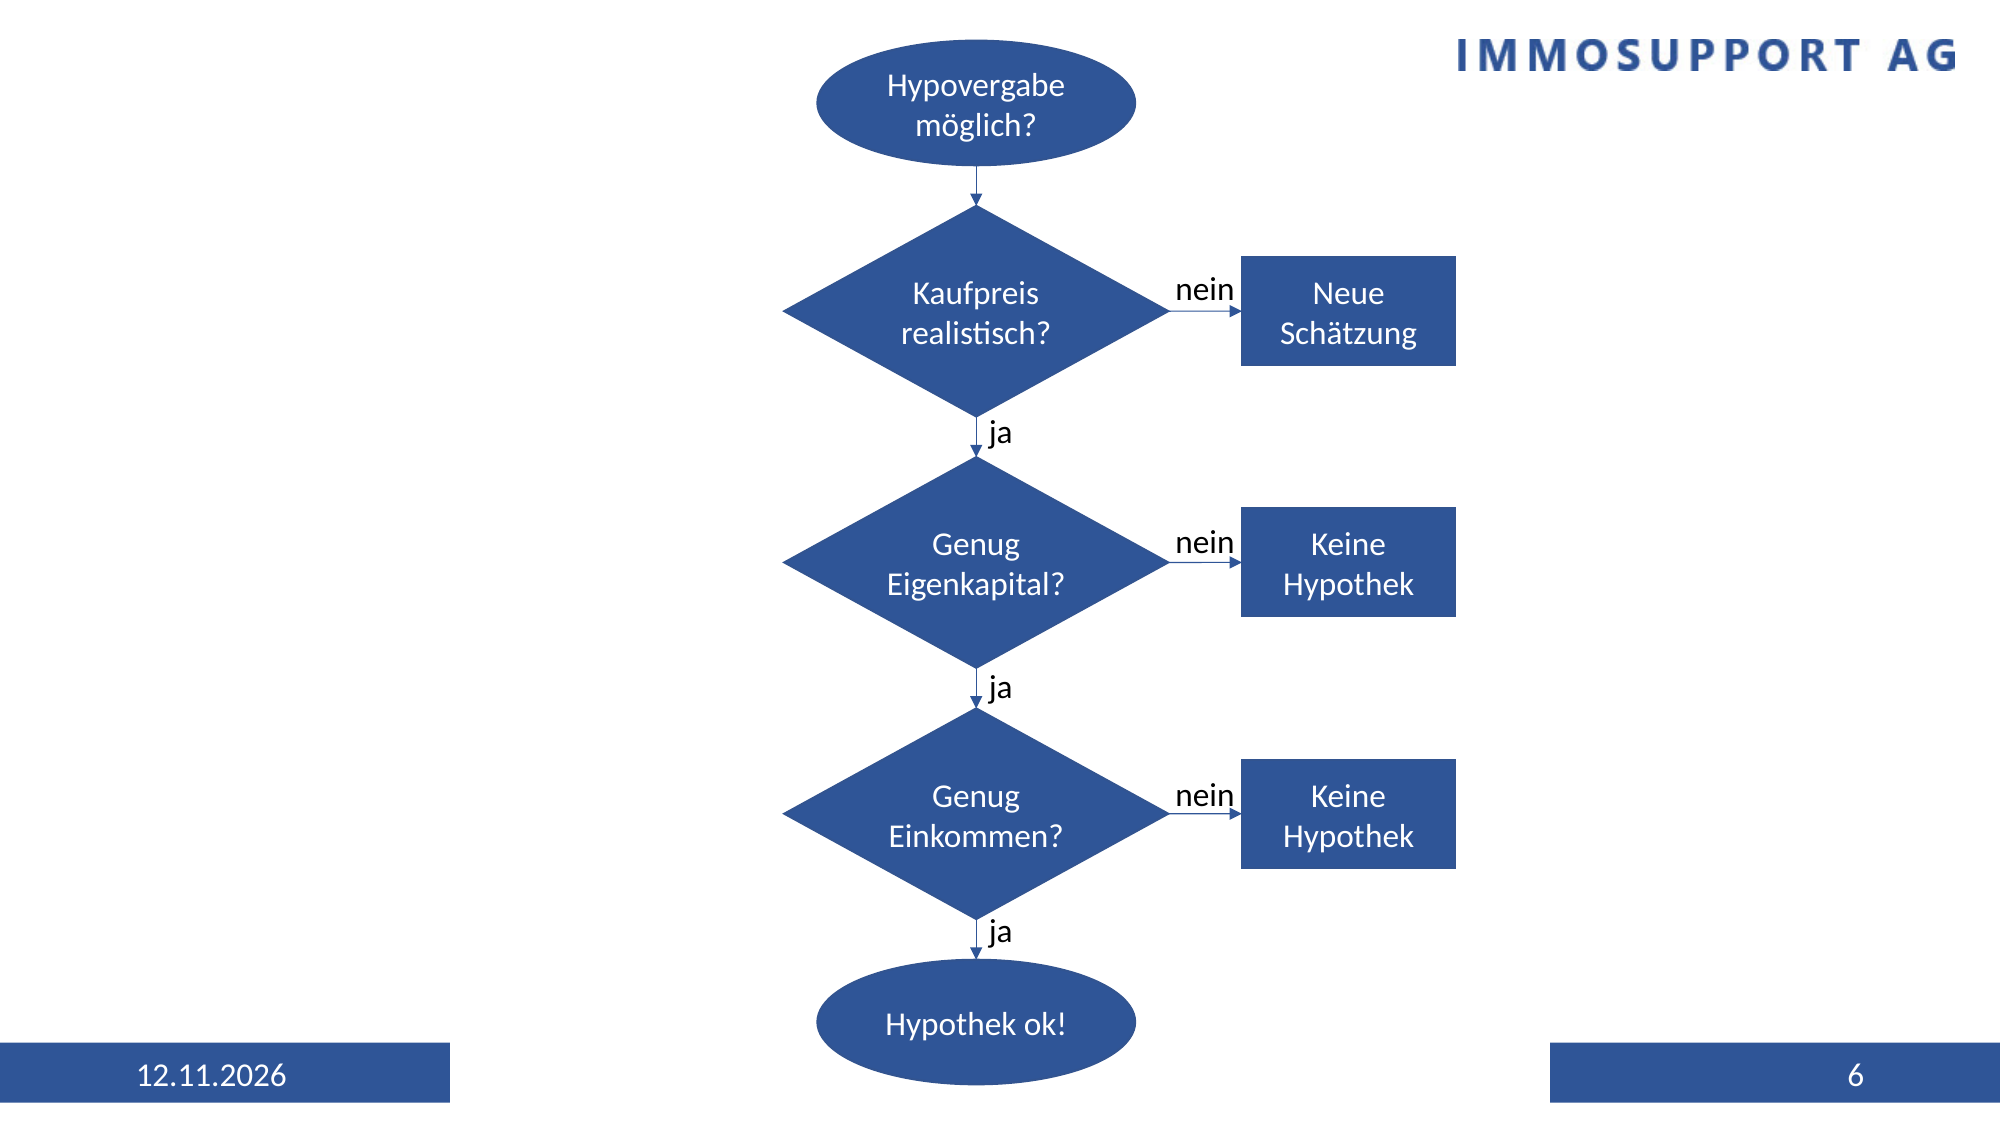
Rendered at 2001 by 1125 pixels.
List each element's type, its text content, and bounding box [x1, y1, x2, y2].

text_box Genug Einkommen? [782, 709, 1160, 919]
text_box Hypothek ok! [816, 958, 1137, 1086]
text_box Genug Eigenkapital? [782, 457, 1161, 668]
text_box Neue Schätzung [1241, 256, 1456, 366]
text_box nein [1160, 765, 1250, 821]
slide_number 6 [1550, 1042, 2000, 1103]
text_box Hypovergabe möglich? [816, 39, 1137, 167]
picture [1458, 39, 1955, 71]
text_box nein [1160, 259, 1250, 315]
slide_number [0, 1042, 450, 1103]
text_box ja [973, 657, 1028, 713]
text_box Kaufpreis realistisch? [782, 205, 1164, 416]
text_box ja [973, 901, 1028, 957]
text_box ja [973, 402, 1028, 458]
text_box Keine Hypothek [1241, 507, 1456, 617]
text_box Keine Hypothek [1241, 759, 1456, 869]
text_box nein [1160, 512, 1250, 568]
